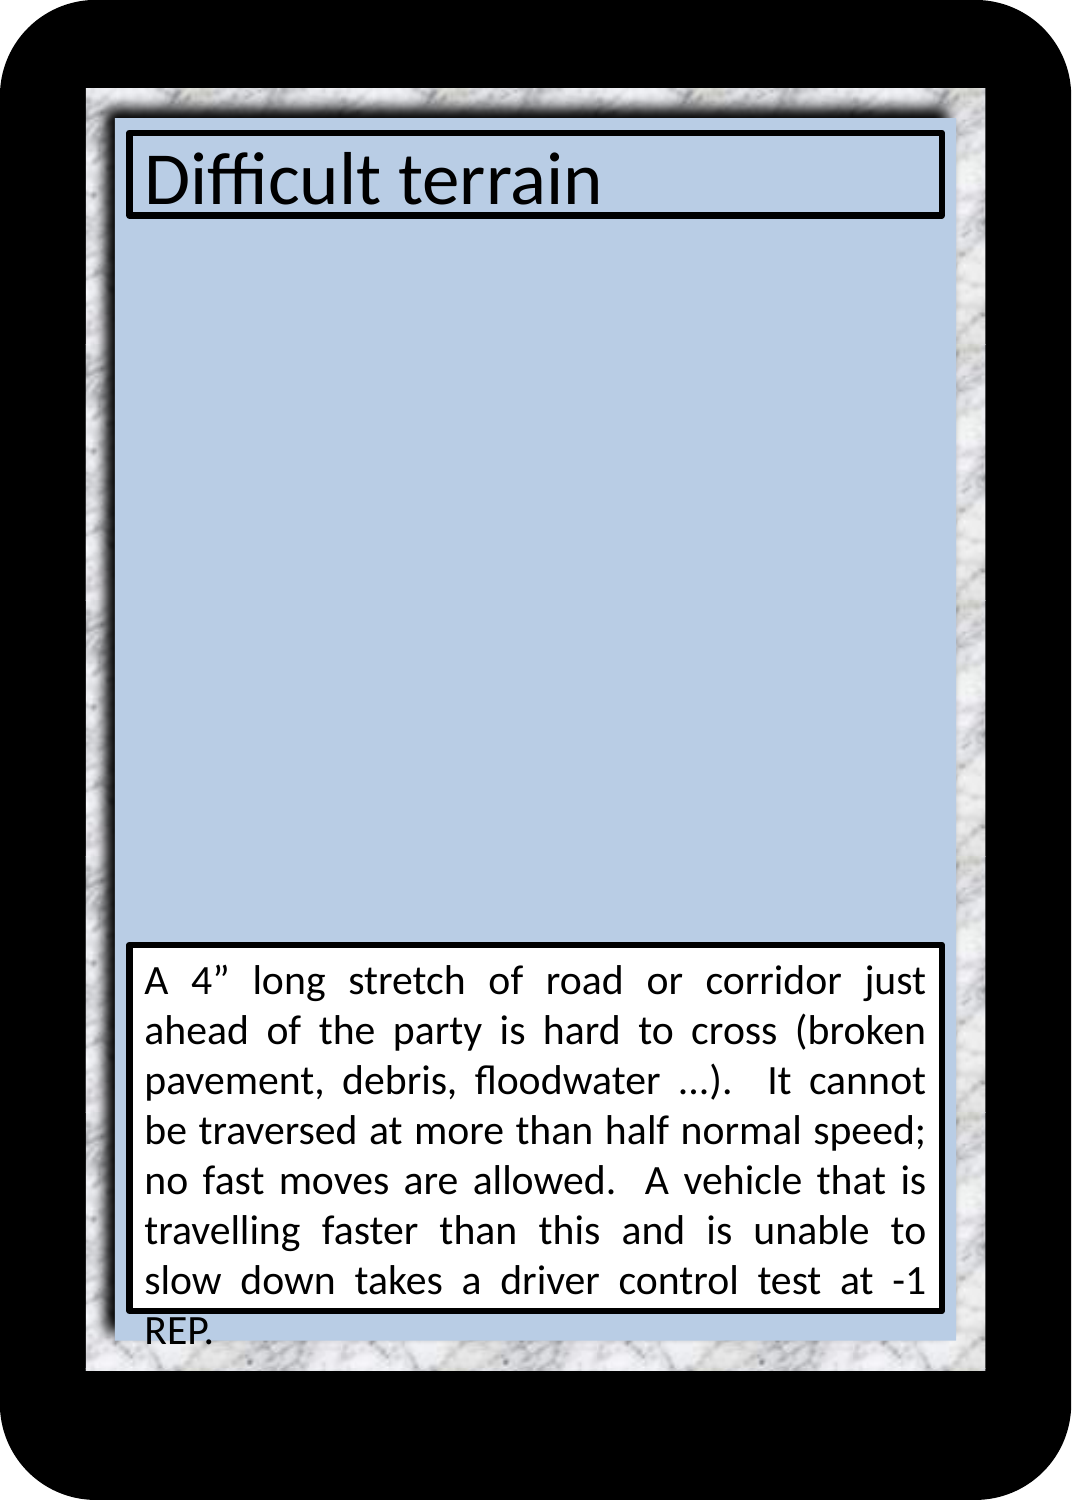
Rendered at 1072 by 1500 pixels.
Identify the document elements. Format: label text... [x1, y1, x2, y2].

picture [85, 88, 986, 1371]
list A 4” long stretch of road or corridor just ahead of the party is hard to cross (broken pavement, debris, floodwater ...). It cannot be traversed at more than half normal speed; no fast moves are allowed. A vehicle that is travelling faster than this and is unable to slow down takes a driver control test at -1 REP. [126, 942, 945, 1314]
title Difficult terrain [126, 130, 945, 219]
